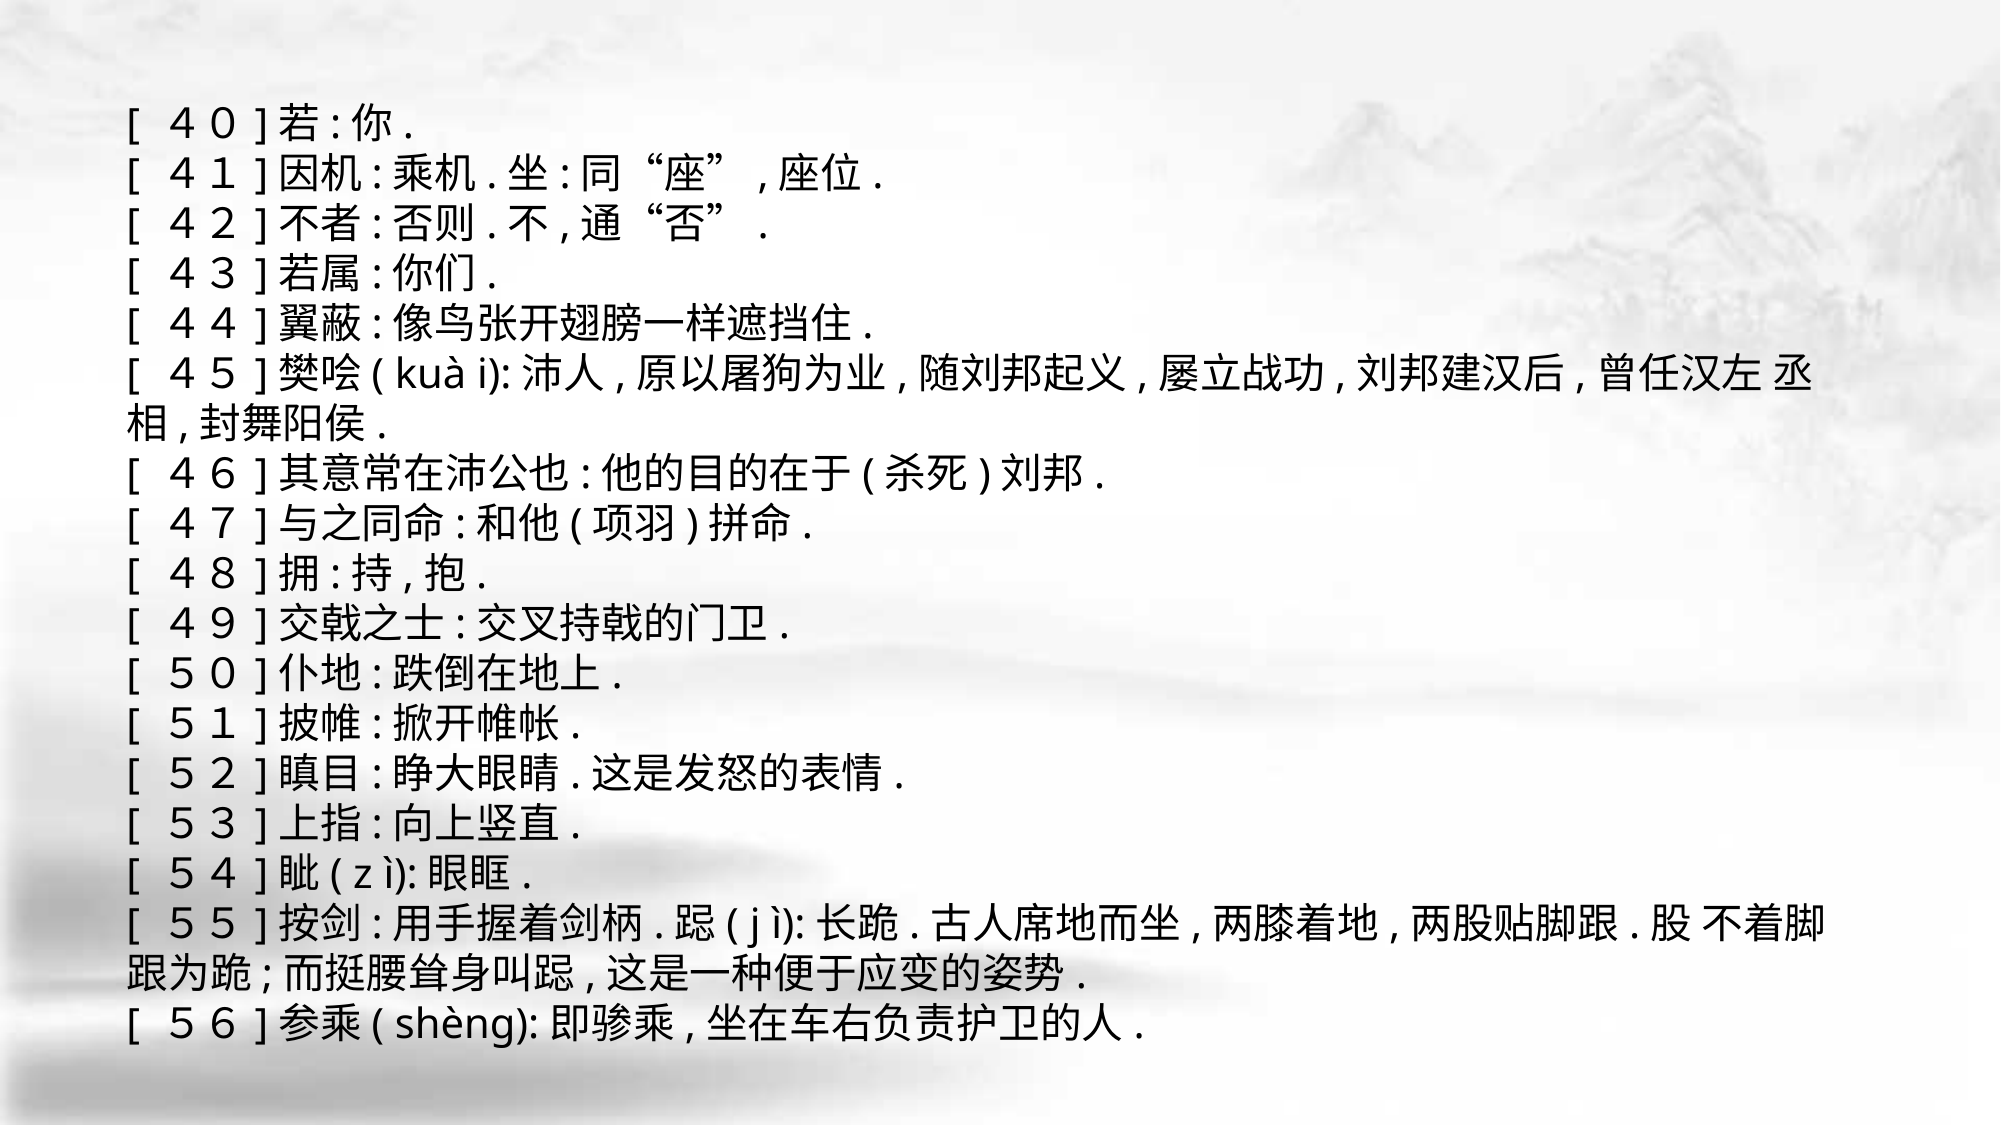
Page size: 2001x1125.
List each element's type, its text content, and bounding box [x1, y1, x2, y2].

text_box [ ４０]若:你. [ ４１]因机:乘机.坐:同“座”,座位. [ ４２]不者:否则.不,通“否”. [ ４３]若属:你们. [ ４４]翼蔽:像鸟张开翅膀一样遮挡住. [ ４５]樊哙( kuà i):沛人,原以屠狗为业,随刘邦起义,屡立战功,刘邦建汉后,曾任汉左 丞相,封舞阳侯. [ ４６]其意常在沛公也:他的目的在于(杀死)刘邦. [ ４７]与之同命:和他(项羽)拼命. [ ４８]拥:持,抱. [ ４９]交戟之士:交叉持戟的门卫. [ ５０]仆地:跌倒在地上. [ ５１]披帷:掀开帷帐. [ ５２]瞋目:睁大眼睛.这是发怒的表情. [ ５３]上指:向上竖直. [ ５４]眦( z ì):眼眶. [ ５５]按剑:用手握着剑柄.跽( j ì):长跪.古人席地而坐,两膝着地,两股贴脚跟.股 不着脚跟为跪;而挺腰耸身叫跽,这是一种便于应变的姿势. [ ５６]参乘( shèng):即骖乘,坐在车右负责护卫的人. [111, 88, 1844, 1055]
picture [0, 0, 2001, 1125]
